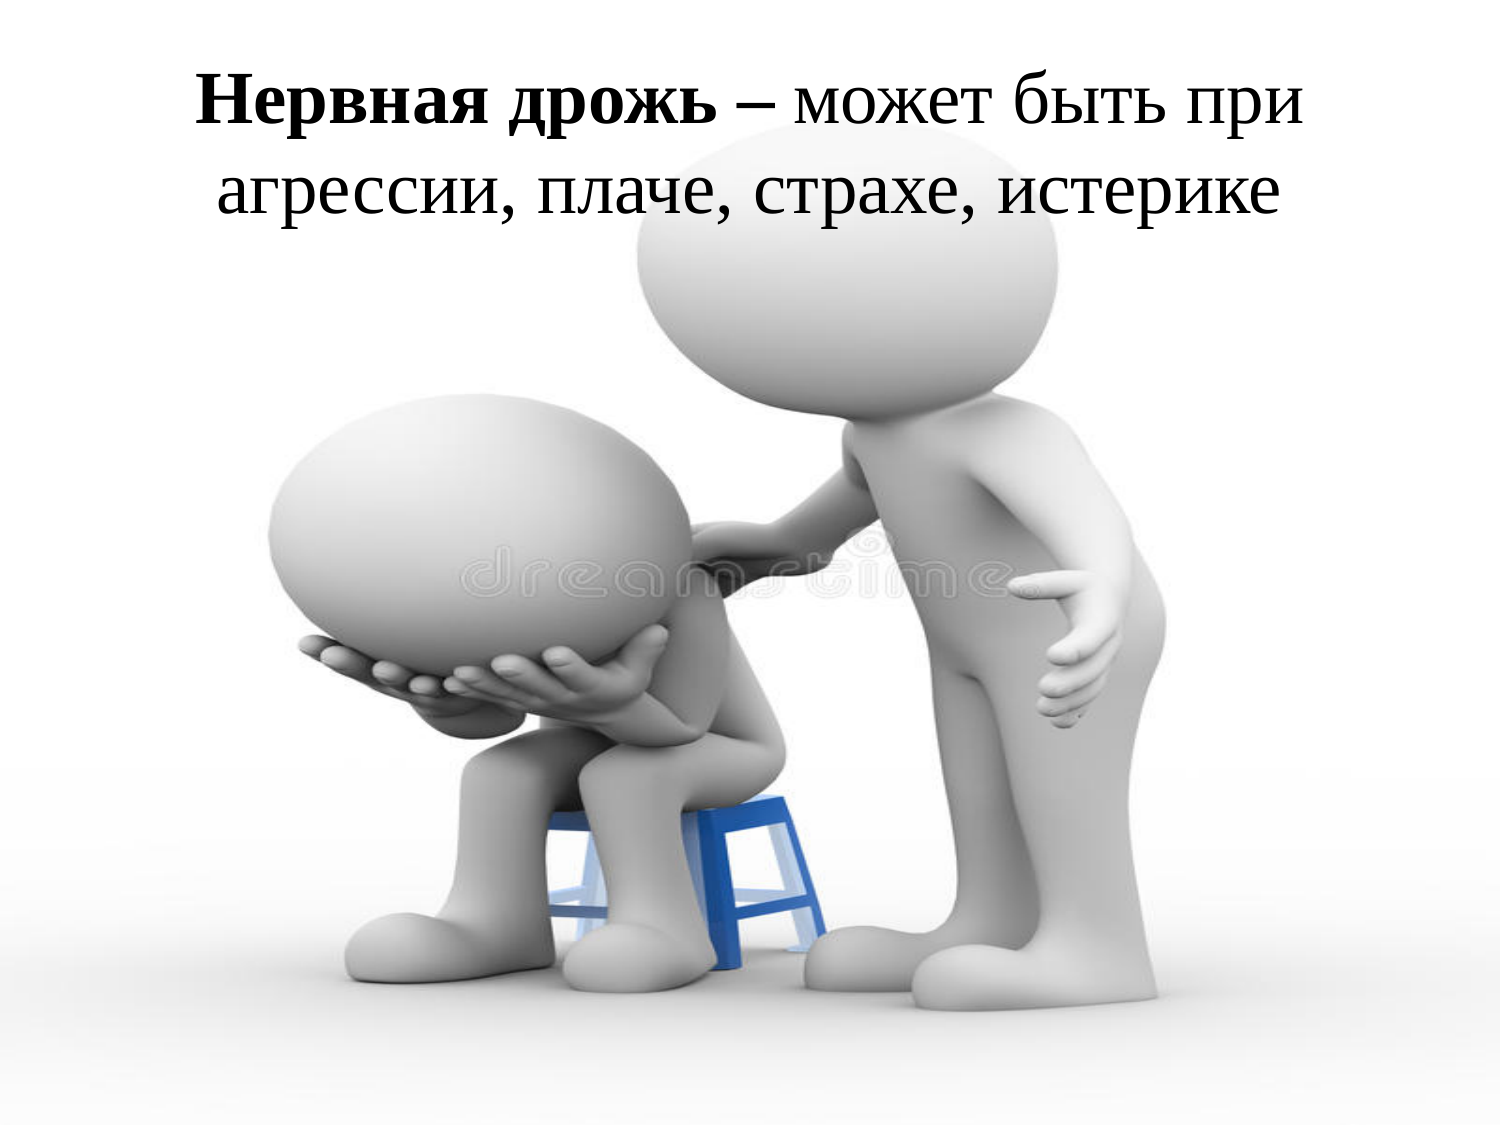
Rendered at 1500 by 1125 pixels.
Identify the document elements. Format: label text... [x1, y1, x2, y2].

picture [0, 0, 1500, 1125]
title Нервная дрожь – может быть при агрессии, плаче, страхе, истерике [75, 45, 1425, 233]
